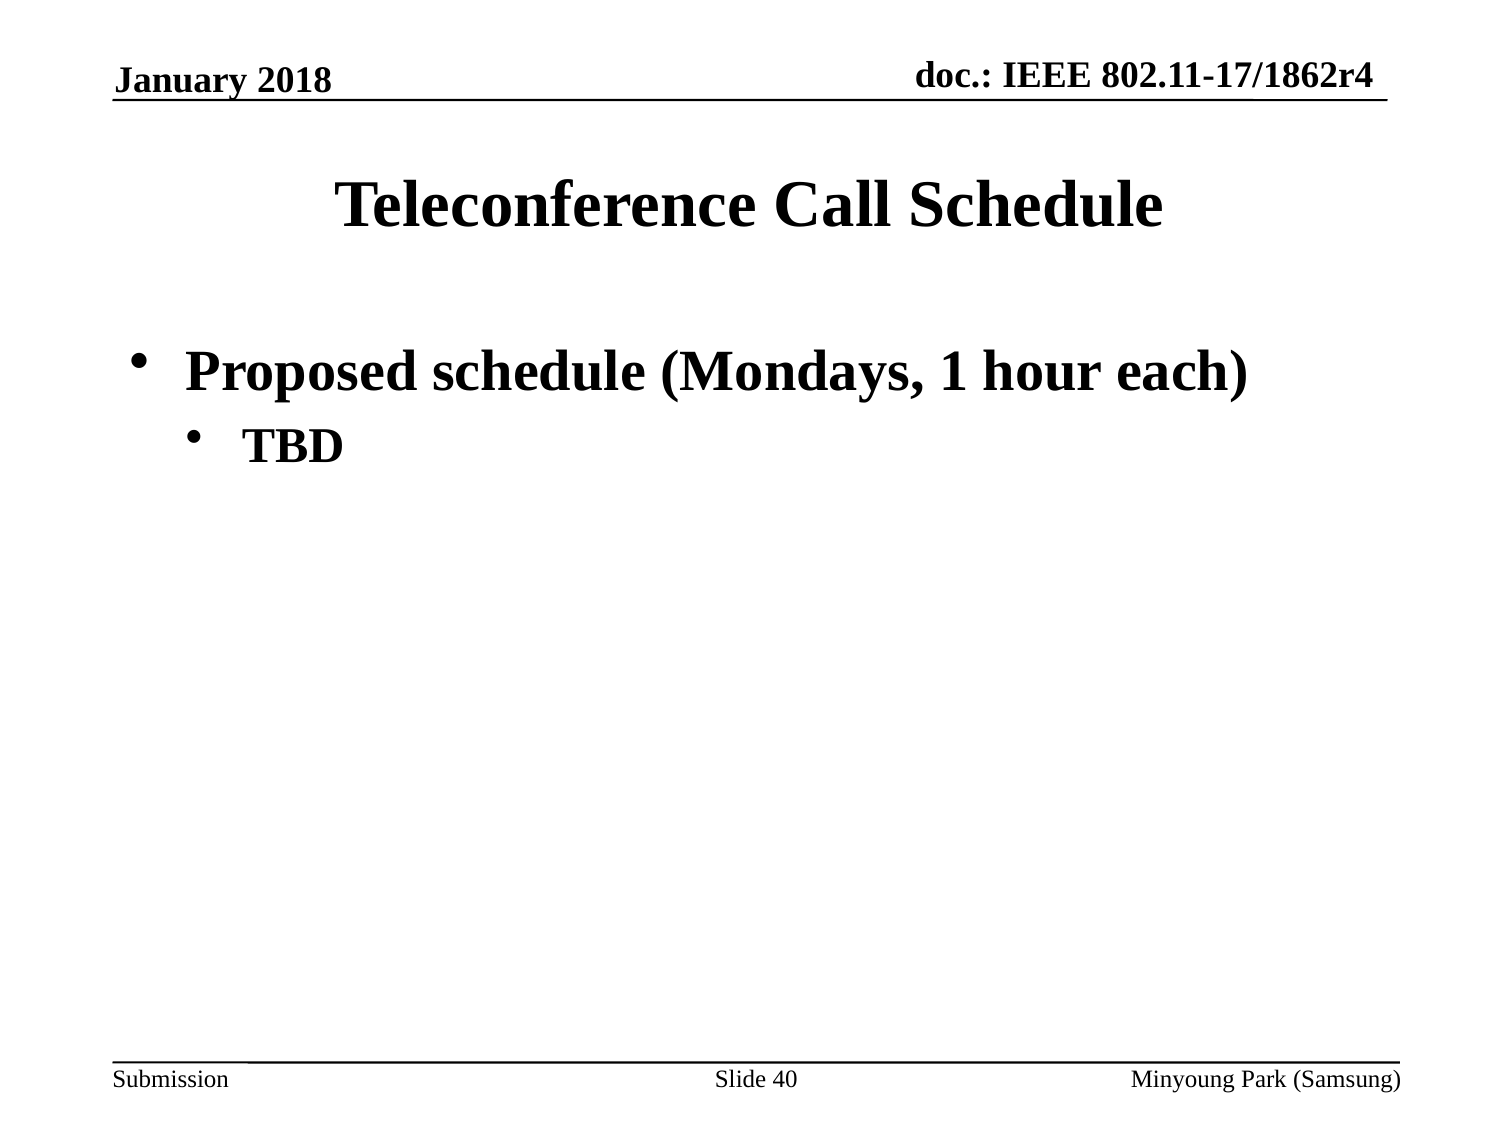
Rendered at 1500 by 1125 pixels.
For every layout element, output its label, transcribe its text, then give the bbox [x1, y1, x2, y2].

title Teleconference Call Schedule [112, 112, 1388, 288]
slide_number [114, 54, 335, 101]
footer Minyoung Park (Samsung) [949, 1061, 1402, 1093]
list Proposed schedule (Mondays, 1 hour each) TBD [114, 324, 1388, 1000]
slide_number Slide 40 [712, 1061, 800, 1093]
